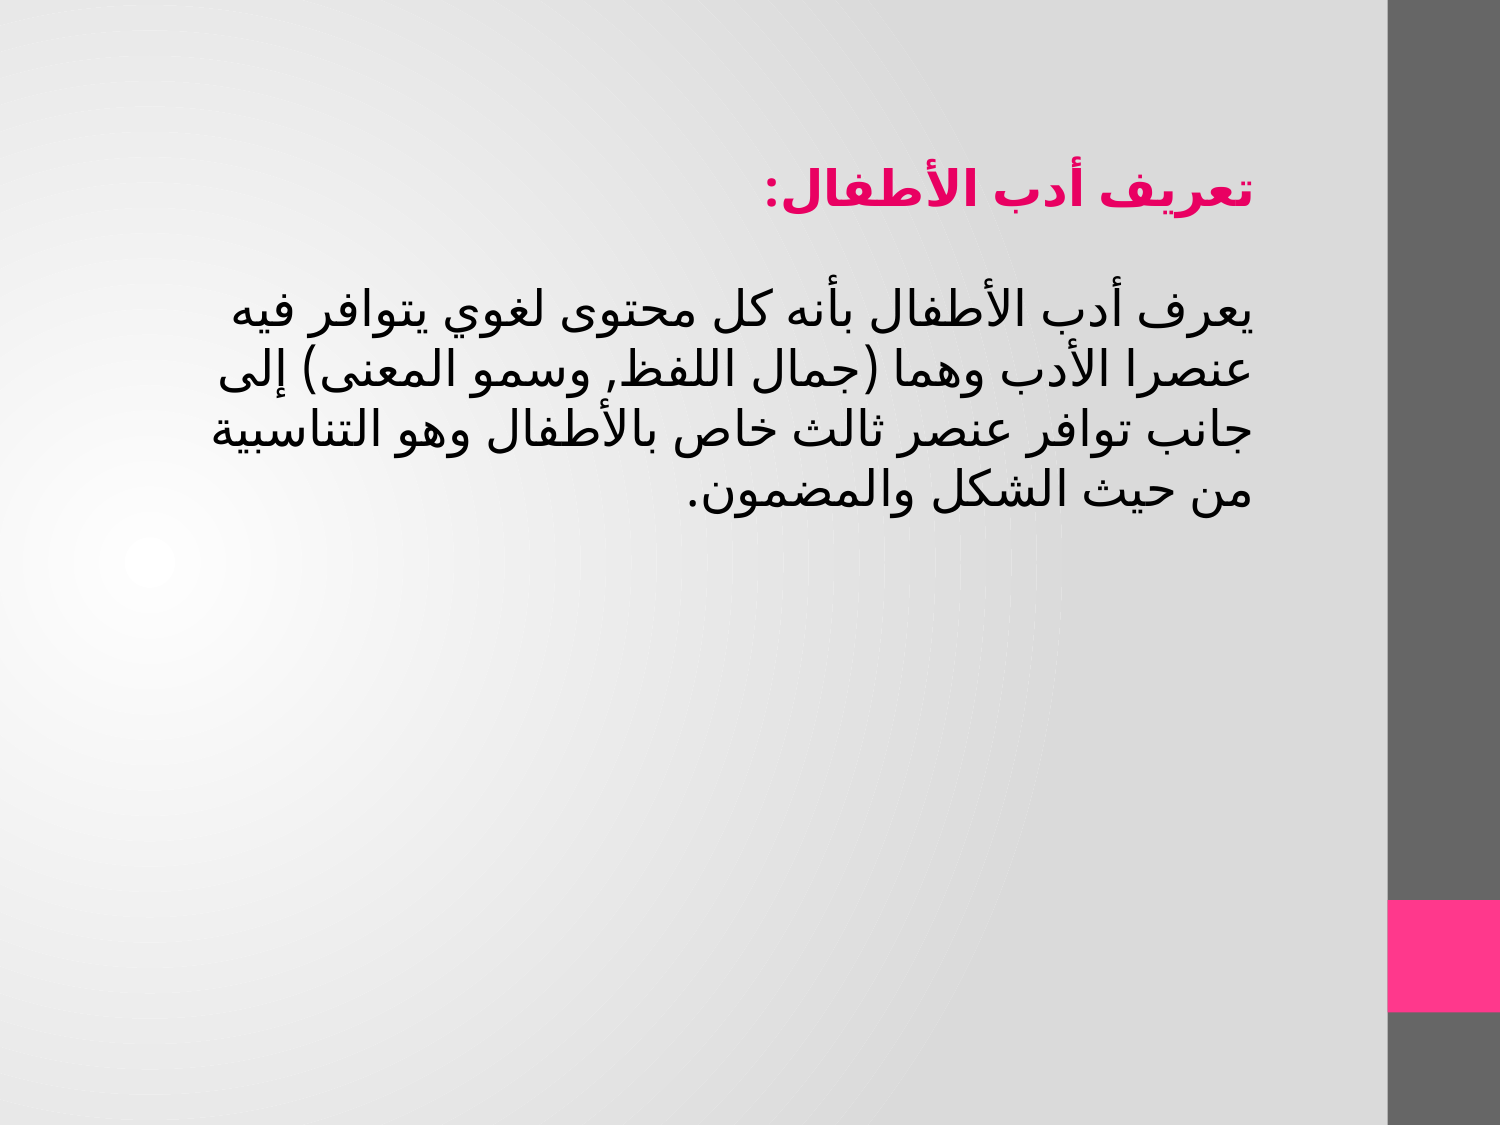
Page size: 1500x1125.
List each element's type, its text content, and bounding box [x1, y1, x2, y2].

text_box تعريف أدب الأطفال: يعرف أدب الأطفال بأنه كل محتوى لغوي يتوافر فيه عنصرا الأدب وهما (جمال اللفظ, وسمو المعنى) إلى جانب توافر عنصر ثالث خاص بالأطفال وهو التناسبية من حيث الشكل والمضمون. [135, 148, 1270, 524]
